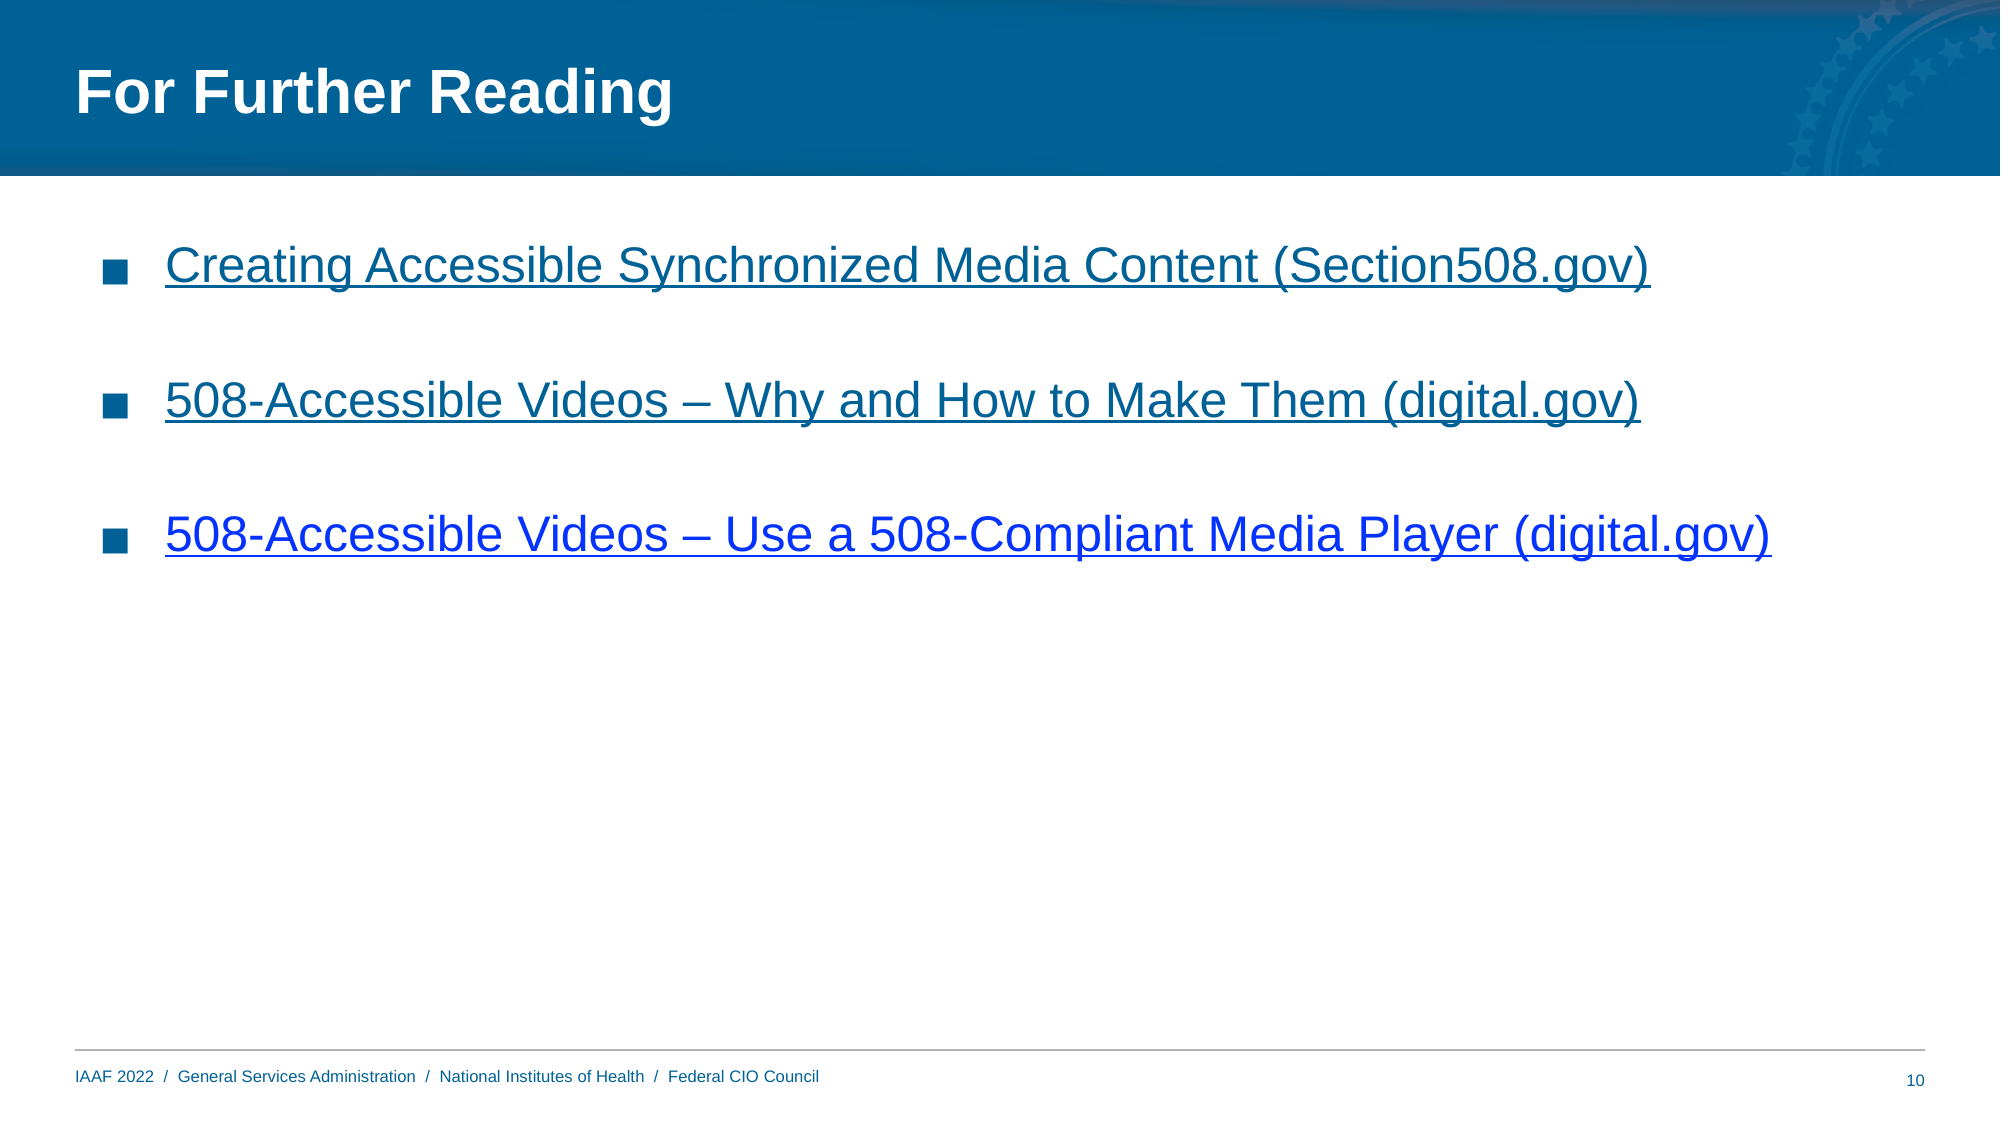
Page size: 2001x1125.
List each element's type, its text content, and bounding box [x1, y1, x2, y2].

title For Further Reading [75, 52, 1800, 128]
list Creating Accessible Synchronized Media Content (Section508.gov) 508-Accessible Videos – Why and How to Make Them (digital.gov) 508-Accessible Videos – Use a 508-Compliant Media Player (digital.gov) [75, 224, 1925, 1035]
slide_number 10 [1880, 1065, 1925, 1095]
picture [0, 168, 666, 176]
picture [0, 0, 2000, 176]
